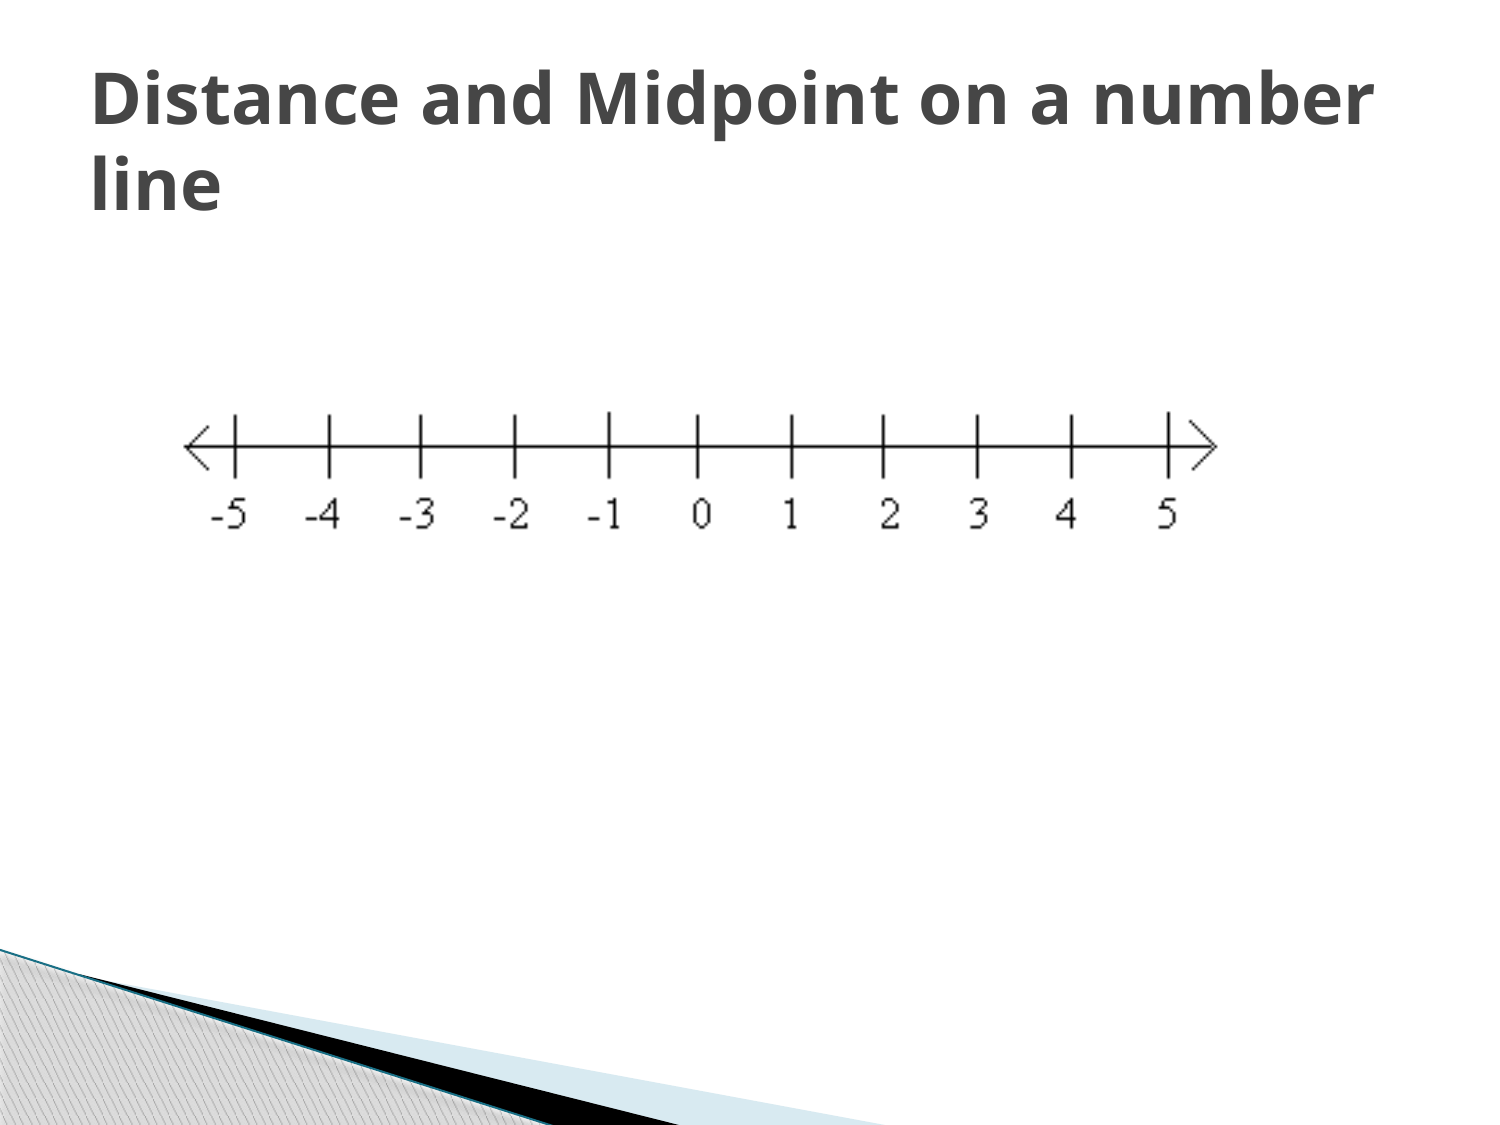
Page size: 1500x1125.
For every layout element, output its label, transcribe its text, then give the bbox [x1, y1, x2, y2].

title Distance and Midpoint on a number line [75, 45, 1425, 233]
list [99, 249, 1312, 671]
